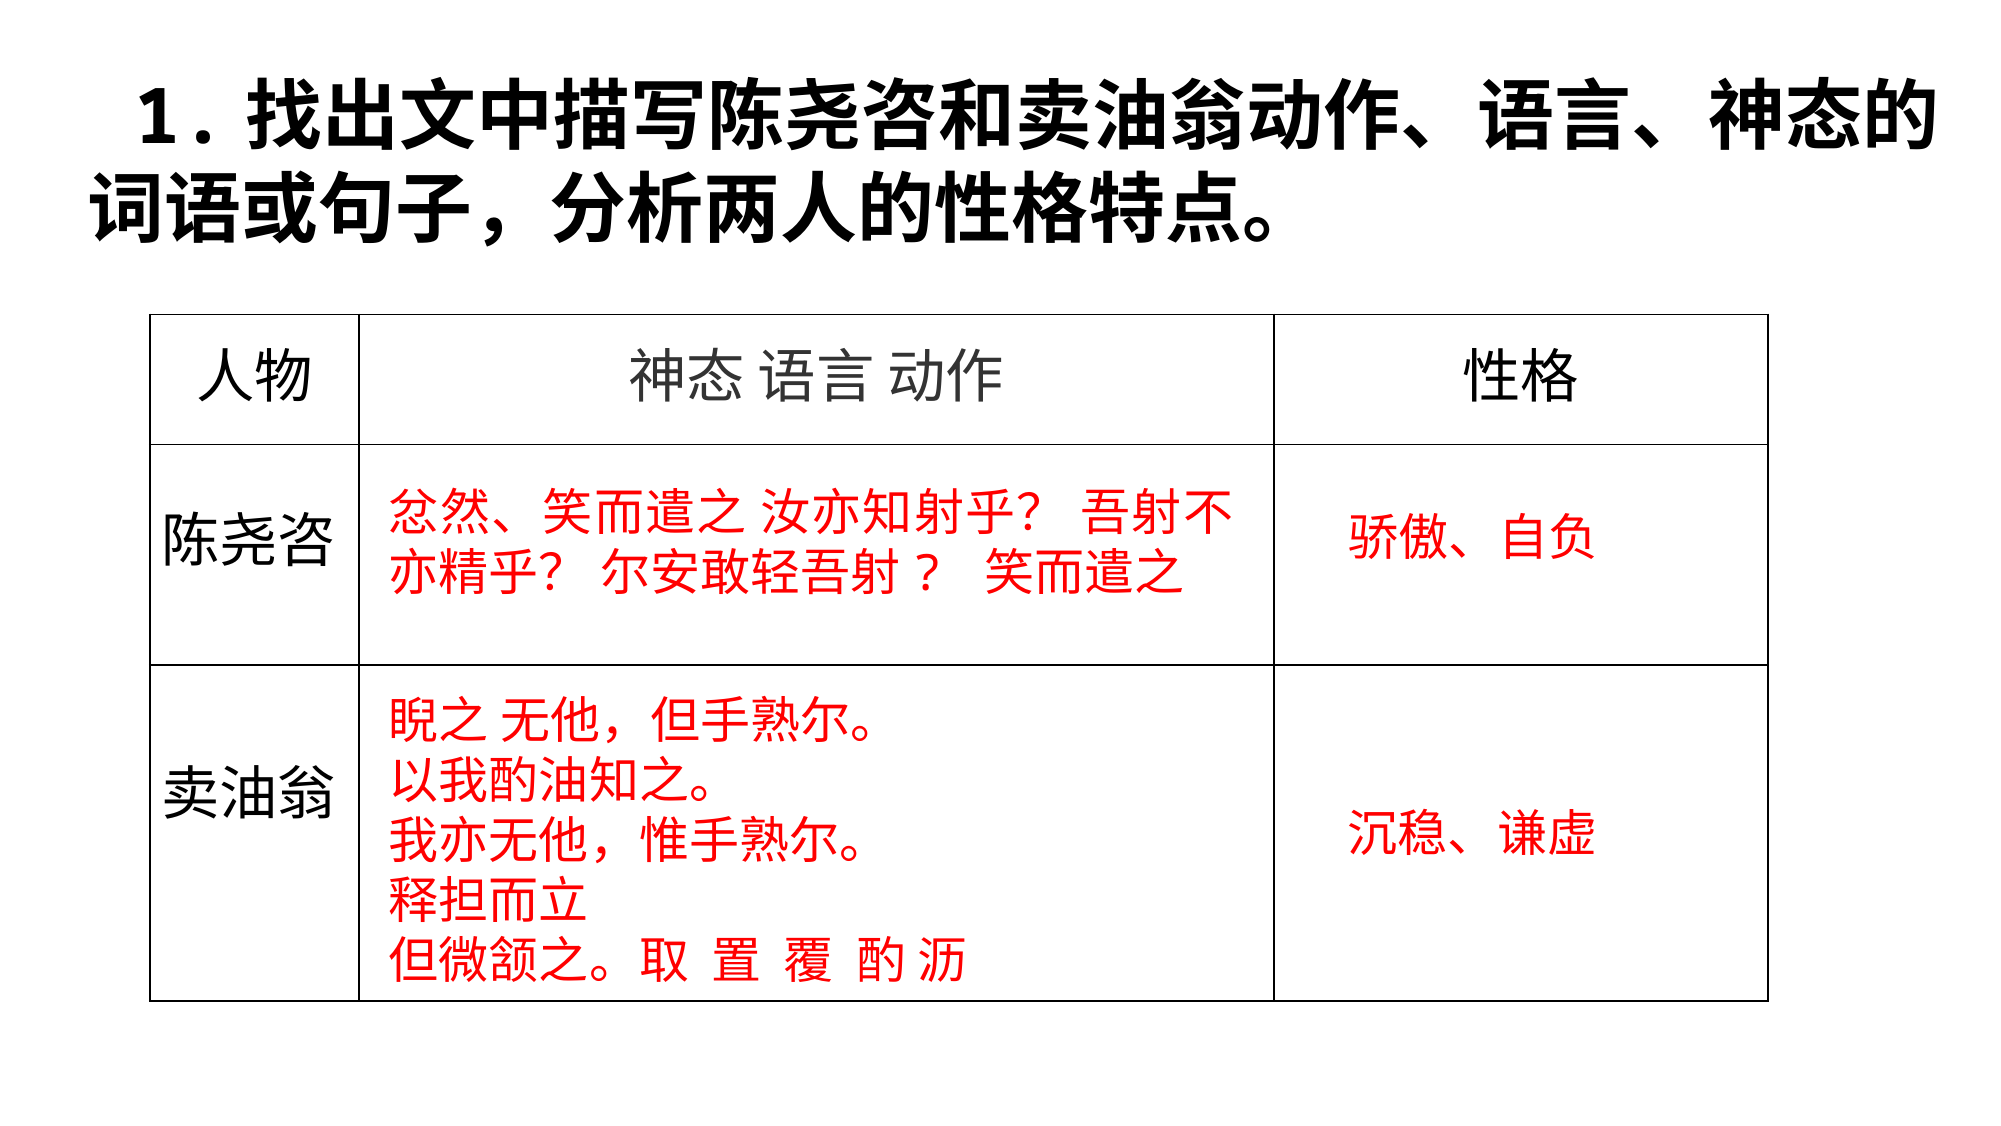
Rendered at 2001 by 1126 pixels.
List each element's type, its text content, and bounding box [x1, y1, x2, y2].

table_cell [360, 666, 1273, 1000]
table_cell [360, 445, 1273, 664]
table_header 人物 [151, 315, 358, 444]
text_box 骄傲、自负 [1333, 491, 1662, 574]
table_cell 陈尧咨 [151, 445, 358, 664]
text_box 忿然、笑而遣之 汝亦知射乎？ 吾射不亦精乎？ 尔安敢轻吾射? 笑而遣之 [374, 472, 1249, 608]
table_cell [1275, 666, 1767, 1000]
table_cell [1275, 445, 1767, 664]
text_box 睨之 无他，但手熟尔。 以我酌油知之。 我亦无他，惟手熟尔。 释担而立 但微颔之。取 置 覆 酌 沥 [374, 680, 1249, 996]
table_header 神态 语言 动作 [360, 315, 1273, 444]
table_cell 卖油翁 [151, 666, 358, 1000]
table_header 性格 [1275, 315, 1767, 444]
text_box 1.找出文中描写陈尧咨和卖油翁动作、语言、神态的词语或句子，分析两人的性格特点。 [67, 54, 2001, 355]
text_box 沉稳、谦虚 [1332, 787, 1628, 869]
